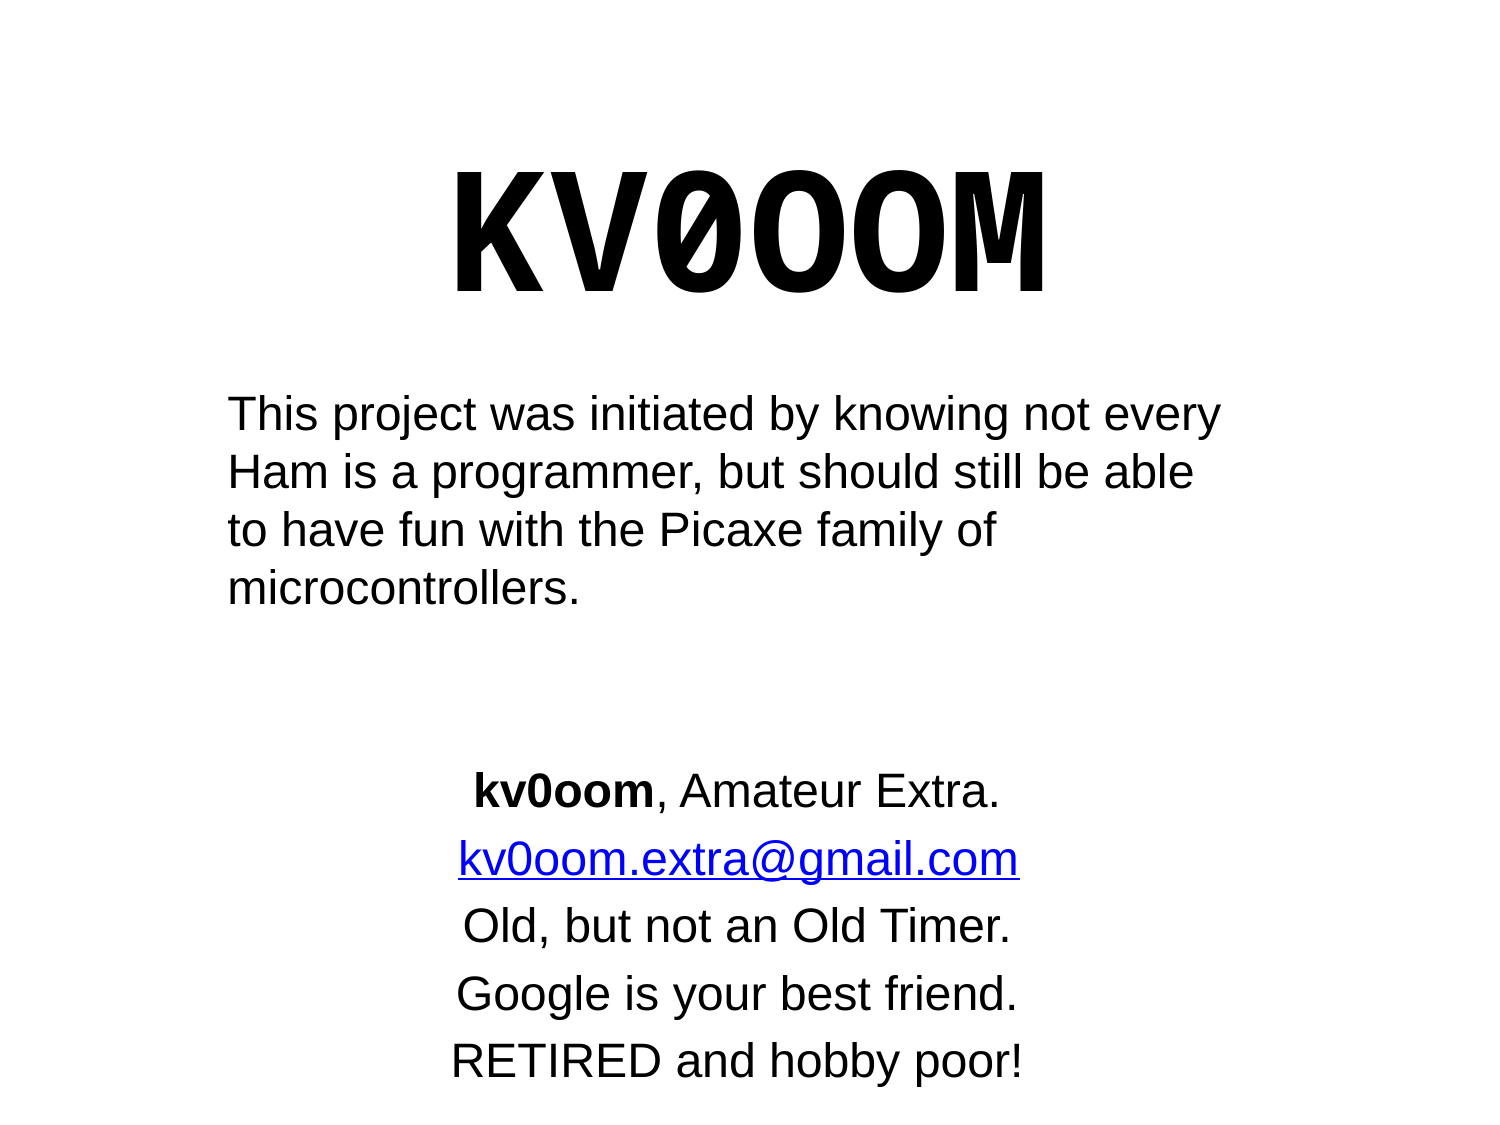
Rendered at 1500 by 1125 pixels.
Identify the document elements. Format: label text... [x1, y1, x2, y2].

title KV0OOM [112, 99, 1388, 350]
subtitle This project was initiated by knowing not every Ham is a programmer, but should still be able to have fun with the Picaxe family of microcontrollers. kv0oom, Amateur Extra. kv0oom.extra@gmail.com Old, but not an Old Timer. Google is your best friend. RETIRED and hobby poor! [212, 375, 1263, 1100]
